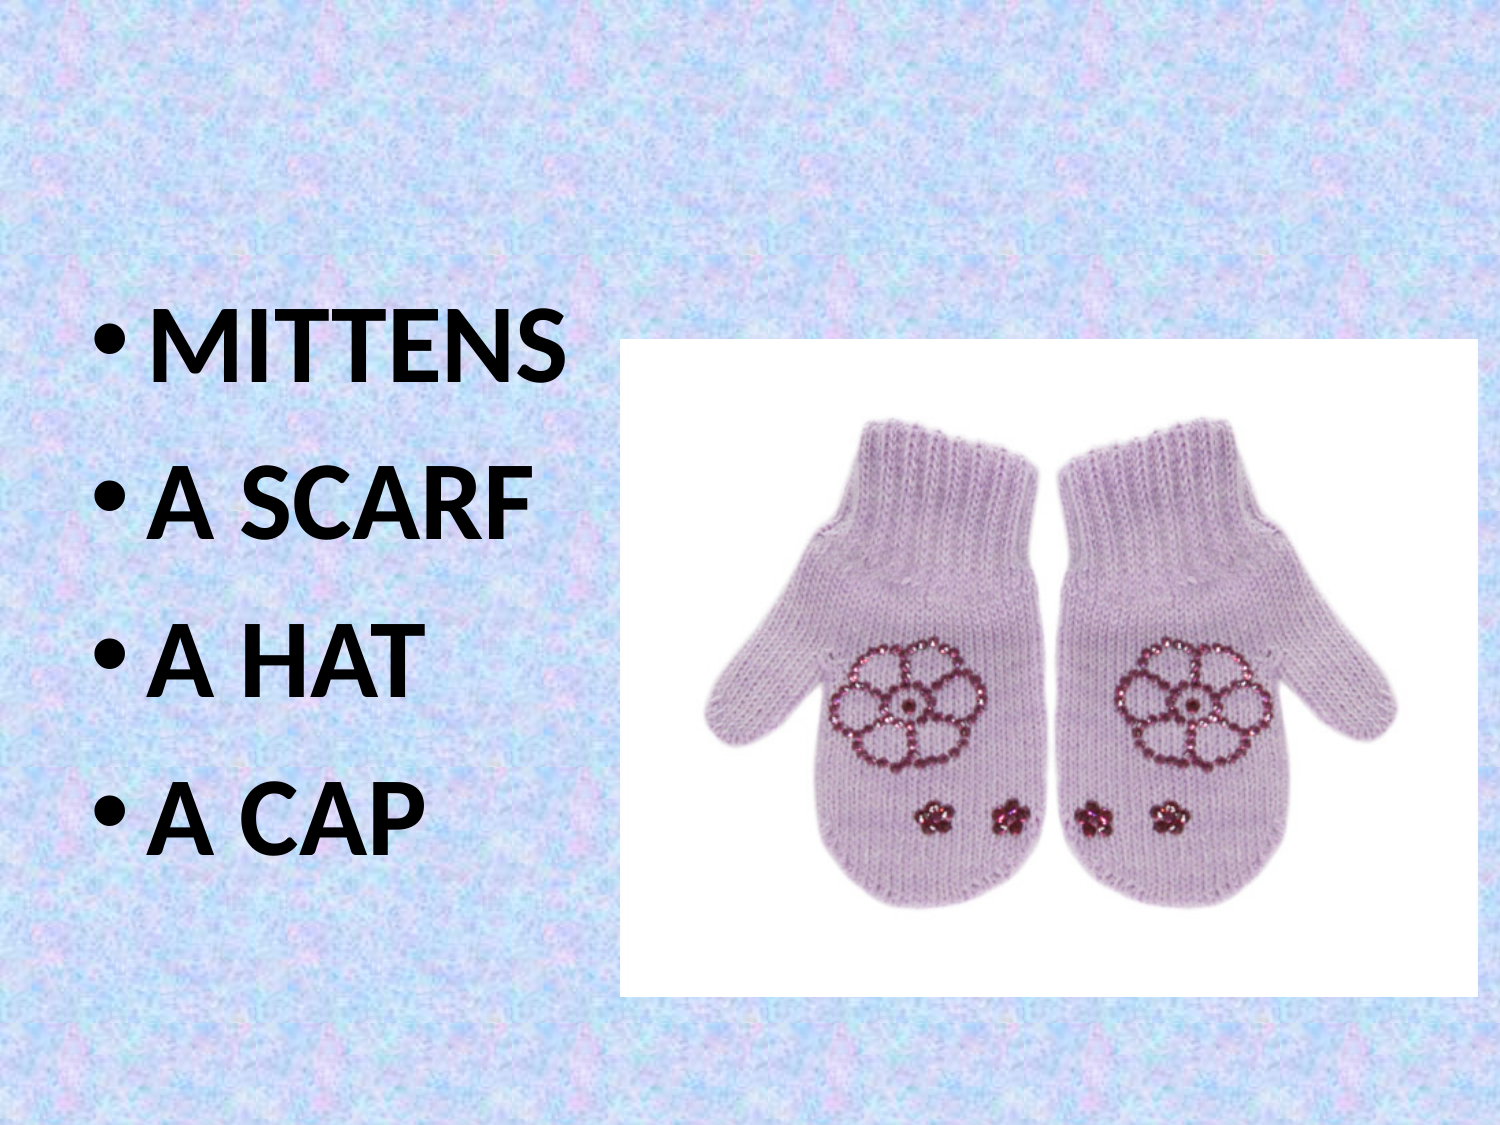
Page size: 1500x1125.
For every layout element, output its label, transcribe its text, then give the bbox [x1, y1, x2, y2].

picture [0, 0, 1500, 1125]
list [620, 339, 1478, 997]
list MITTENS A SCARF A HAT A CAP [74, 262, 738, 1006]
